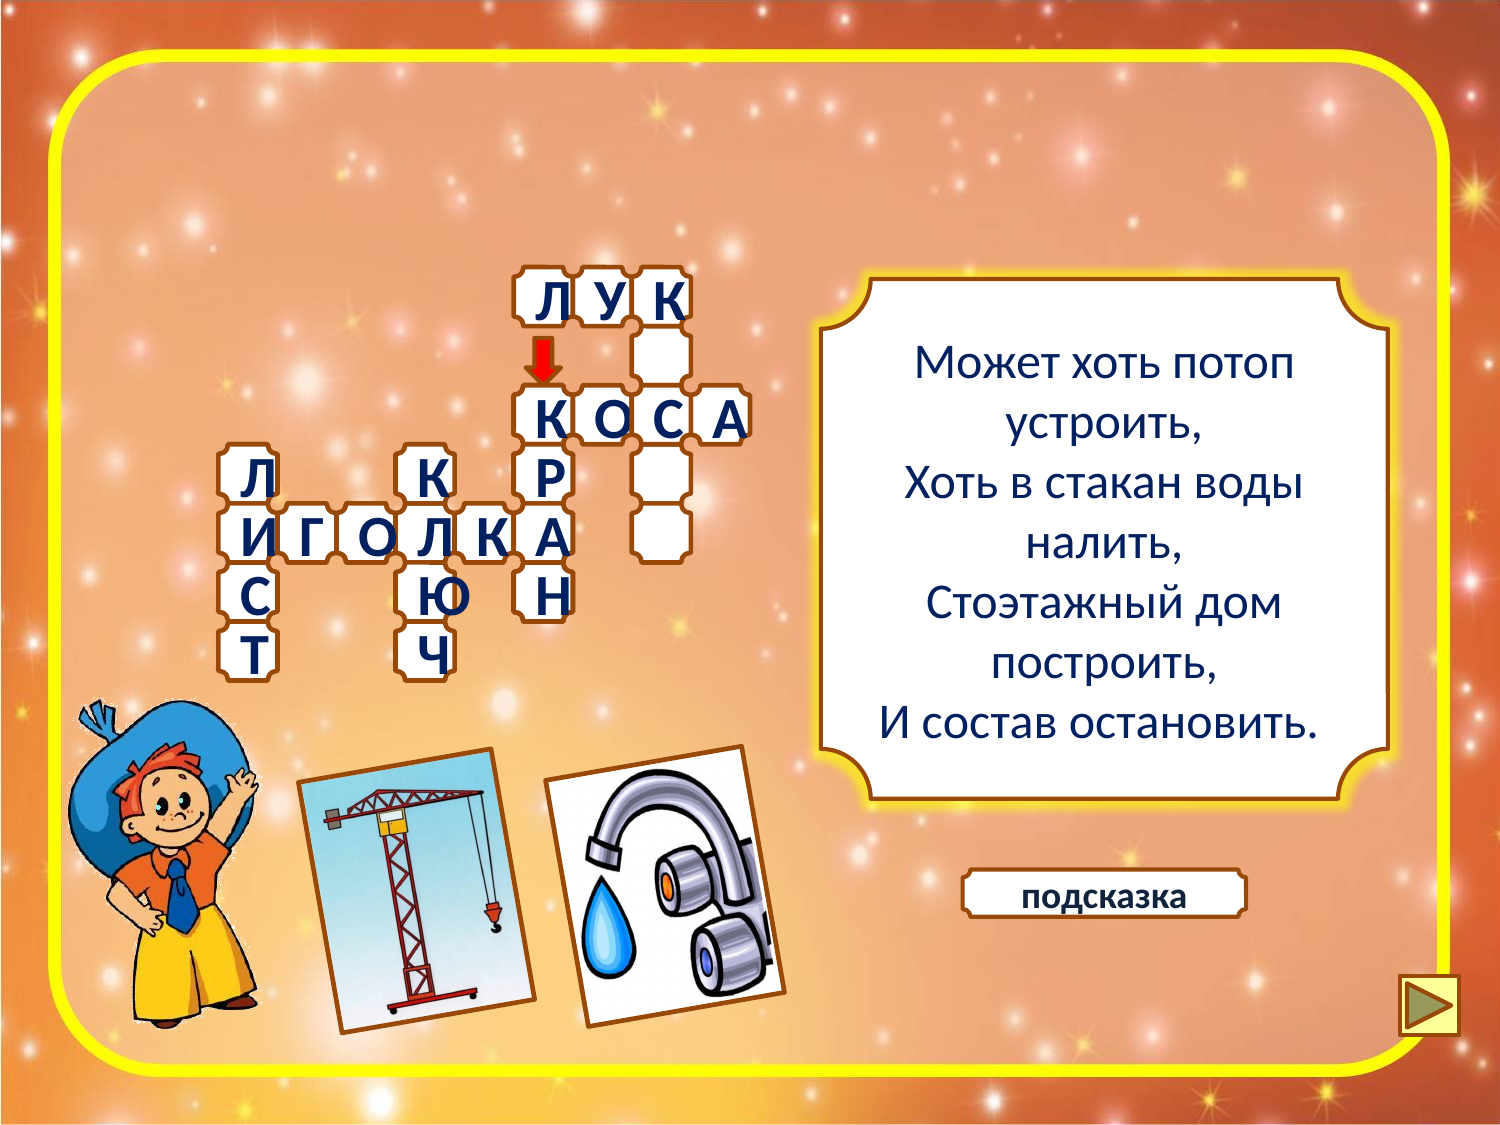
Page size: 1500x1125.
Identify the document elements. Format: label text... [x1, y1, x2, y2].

text_box [1398, 974, 1461, 1037]
text_box подсказка [960, 867, 1249, 919]
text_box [218, 266, 751, 681]
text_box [513, 385, 573, 622]
text_box Может хоть потоп устроить, Хоть в стакан воды налить, Стоэтажный дом построить, И состав остановить. [818, 276, 1390, 801]
picture [0, 0, 1500, 1125]
